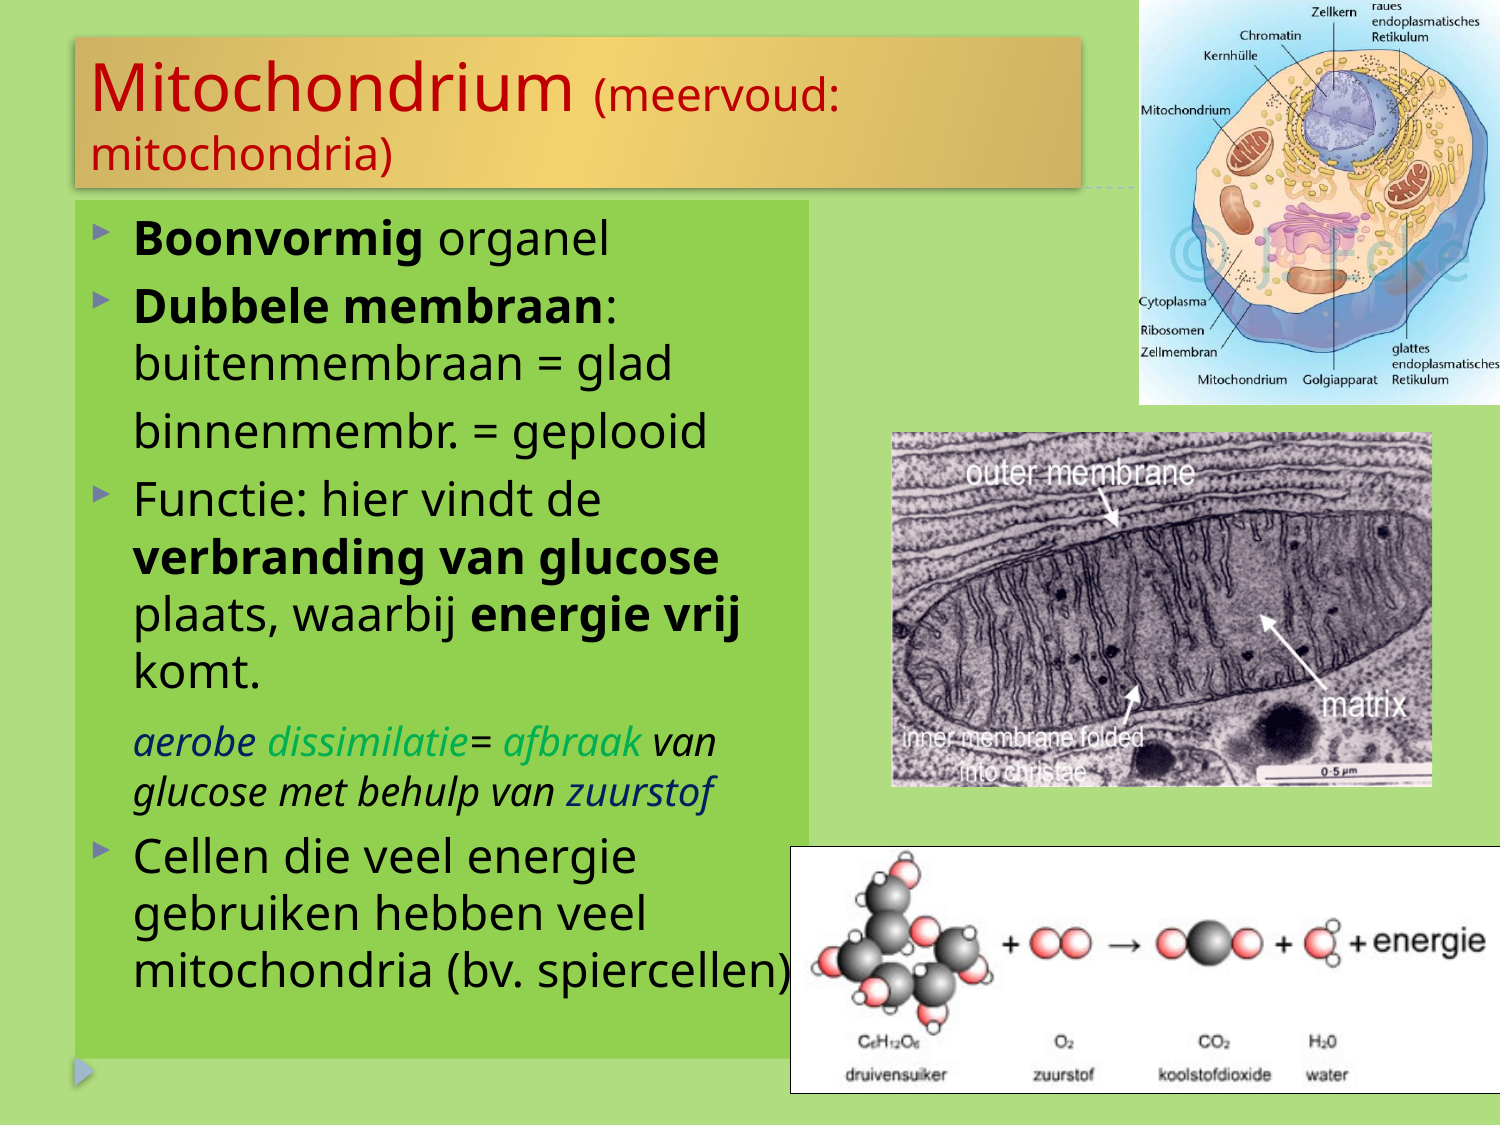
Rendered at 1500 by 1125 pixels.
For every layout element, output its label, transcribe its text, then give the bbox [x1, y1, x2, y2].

picture [891, 432, 1433, 788]
picture [1139, 0, 1500, 406]
picture [790, 845, 1500, 1094]
title Mitochondrium (meervoud: mitochondria) [75, 37, 1081, 188]
list Boonvormig organel Dubbele membraan: buitenmembraan = glad binnenmembr. = geplooid Functie: hier vindt de verbranding van glucose plaats, waarbij energie vrij komt. aerobe dissimilatie= afbraak van glucose met behulp van zuurstof Cellen die veel energie gebruiken hebben veel mitochondria (bv. spiercellen) [75, 200, 809, 1059]
